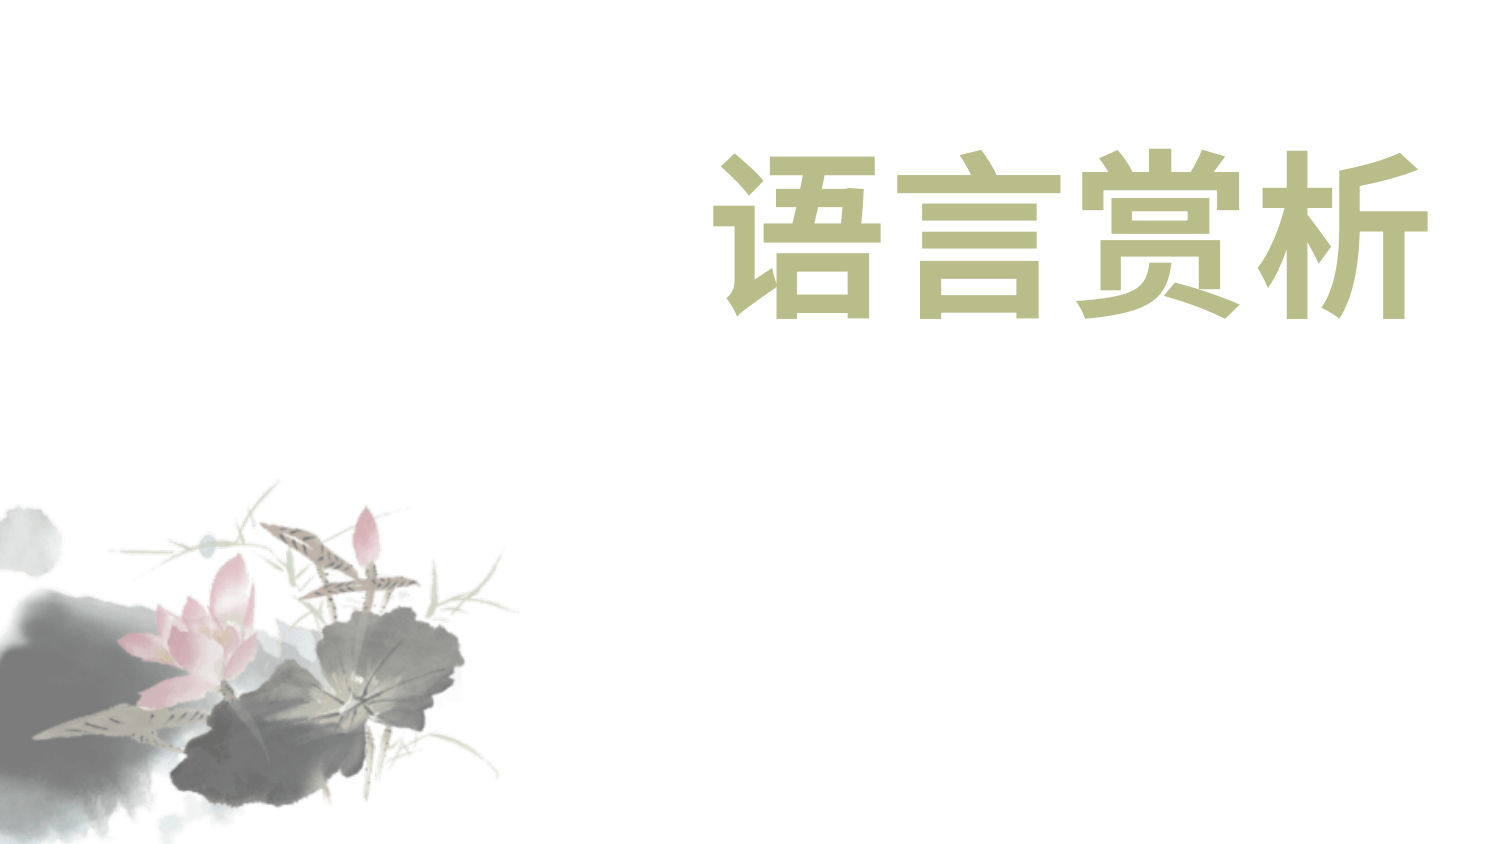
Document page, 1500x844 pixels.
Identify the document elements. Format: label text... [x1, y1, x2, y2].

title 语言赏析 [447, 160, 1447, 292]
